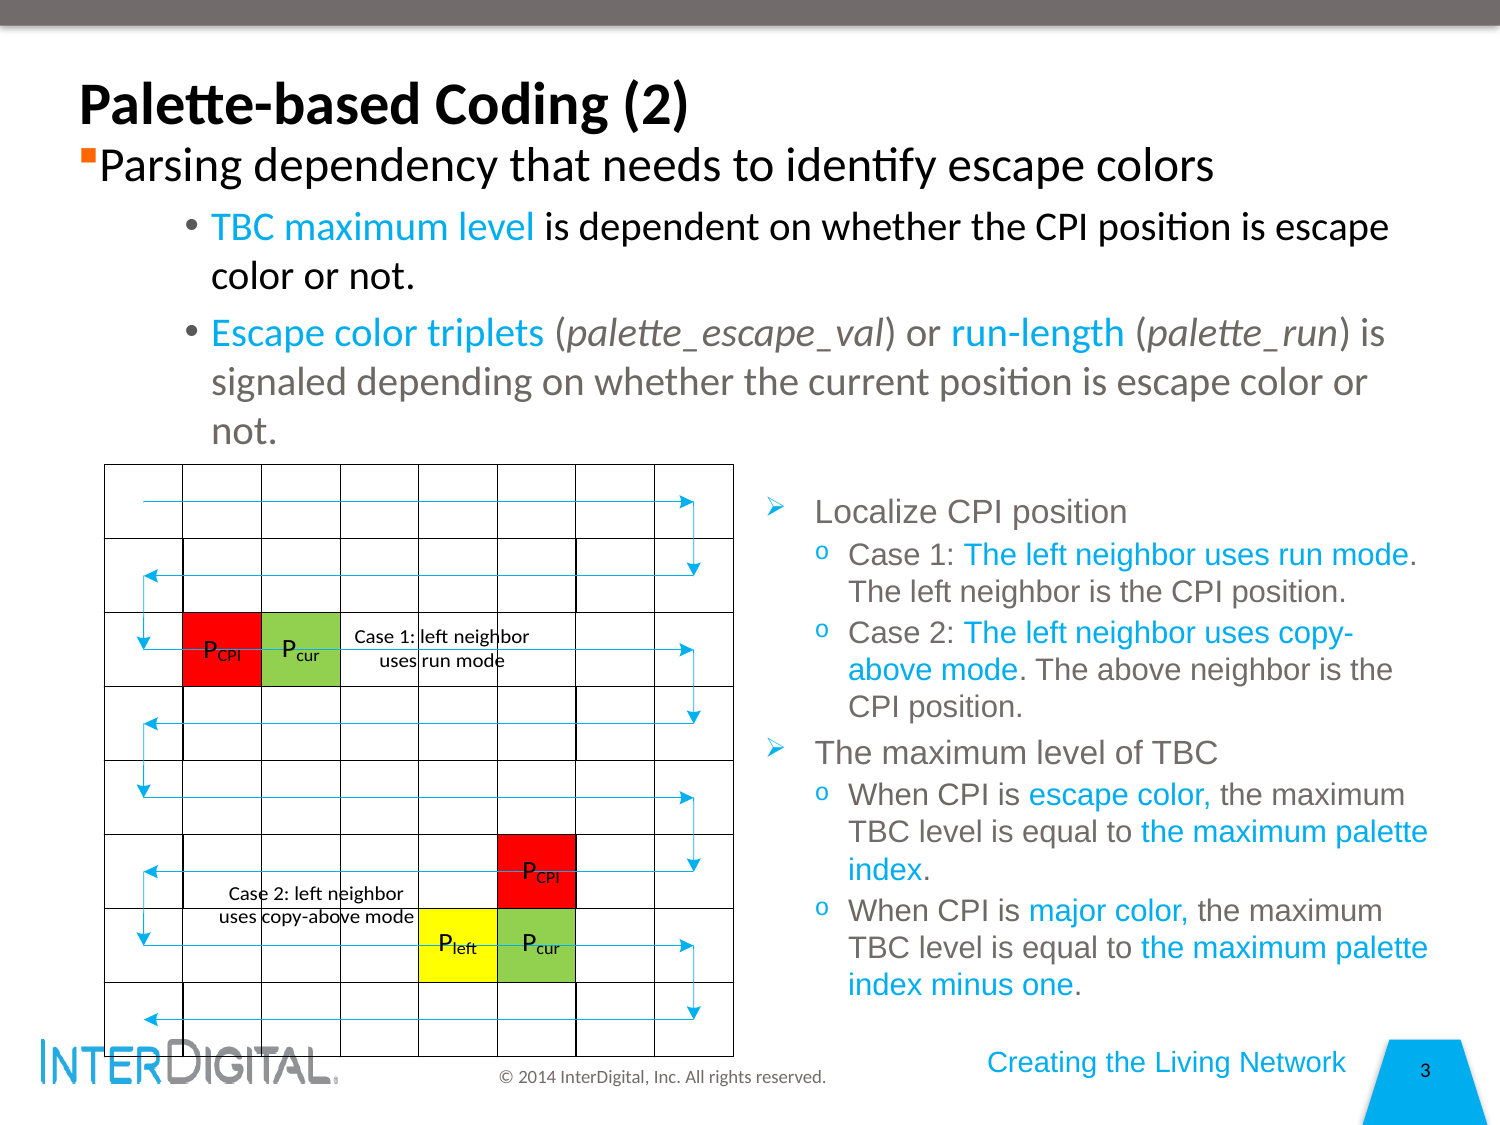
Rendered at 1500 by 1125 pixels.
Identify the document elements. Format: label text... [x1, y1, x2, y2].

list Parsing dependency that needs to identify escape colors TBC maximum level is dependent on whether the CPI position is escape color or not. Escape color triplets (palette_escape_val) or run-length (palette_run) is signaled depending on whether the current position is escape color or not. [62, 125, 1413, 463]
picture [41, 460, 738, 1084]
title Palette-based Coding (2) [48, 37, 1438, 130]
text_box Localize CPI position Case 1: The left neighbor uses run mode. The left neighbor is the CPI position. Case 2: The left neighbor uses copy-above mode. The above neighbor is the CPI position. The maximum level of TBC When CPI is escape color, the maximum TBC level is equal to the maximum palette index. When CPI is major color, the maximum TBC level is equal to the maximum palette index minus one. [750, 482, 1450, 1025]
